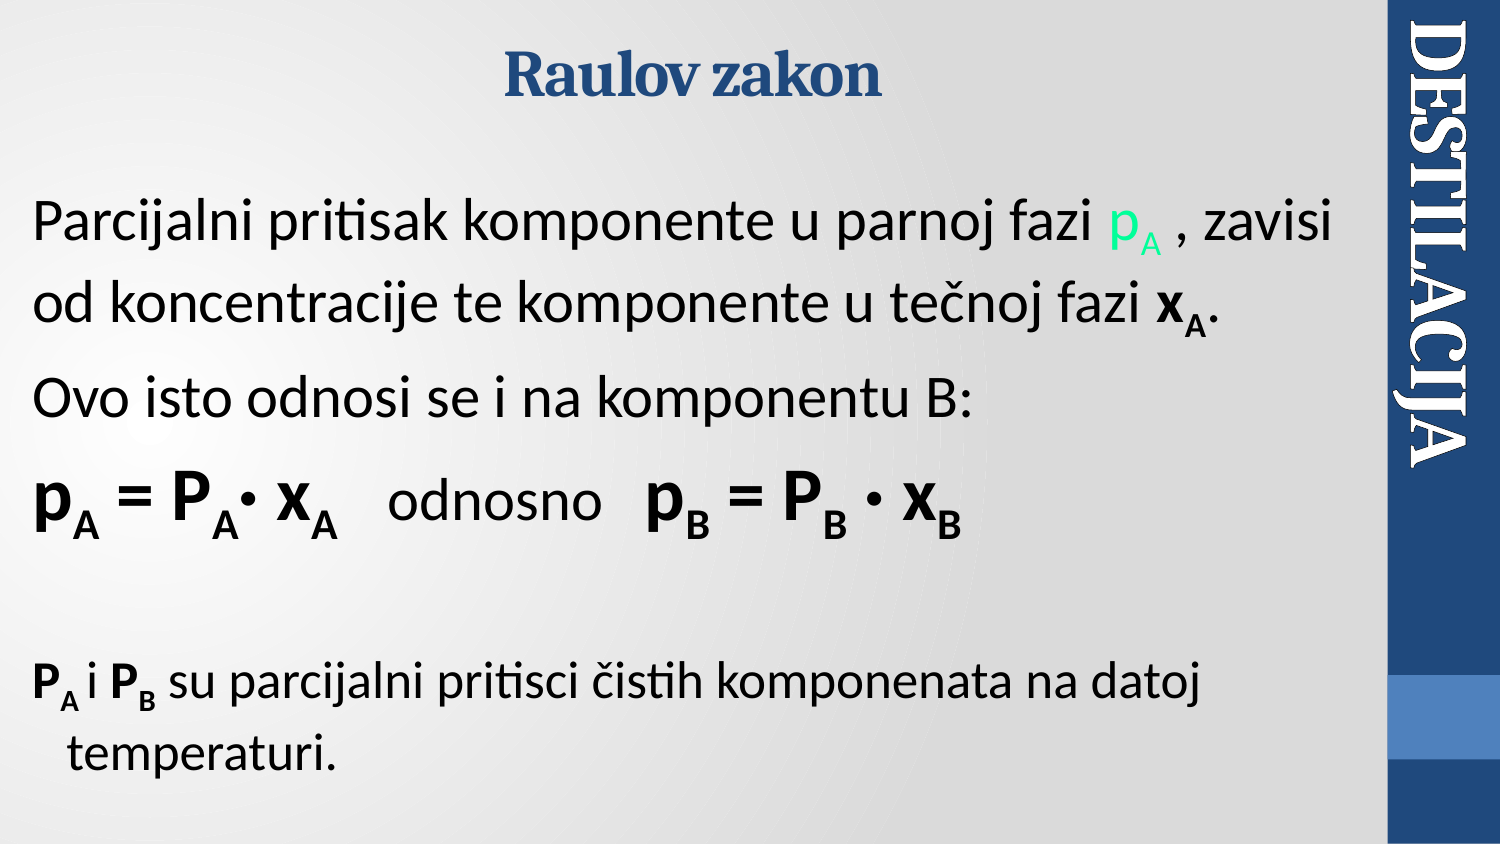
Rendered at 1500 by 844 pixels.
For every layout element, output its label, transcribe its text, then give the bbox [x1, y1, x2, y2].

list Parcijalni pritisak komponente u parnoj fazi pA , zavisi od koncentracije te komponente u tečnoj fazi xA. Ovo isto odnosi se i na komponentu B: pA = PA· xA odnosno pB = PB · xB PA i PB su parcijalni pritisci čistih komponenata na datoj temperaturi. [0, 171, 1375, 844]
text_box Raulov zakon [12, 9, 1375, 132]
title DESTILACIJA [1412, 2, 1476, 631]
